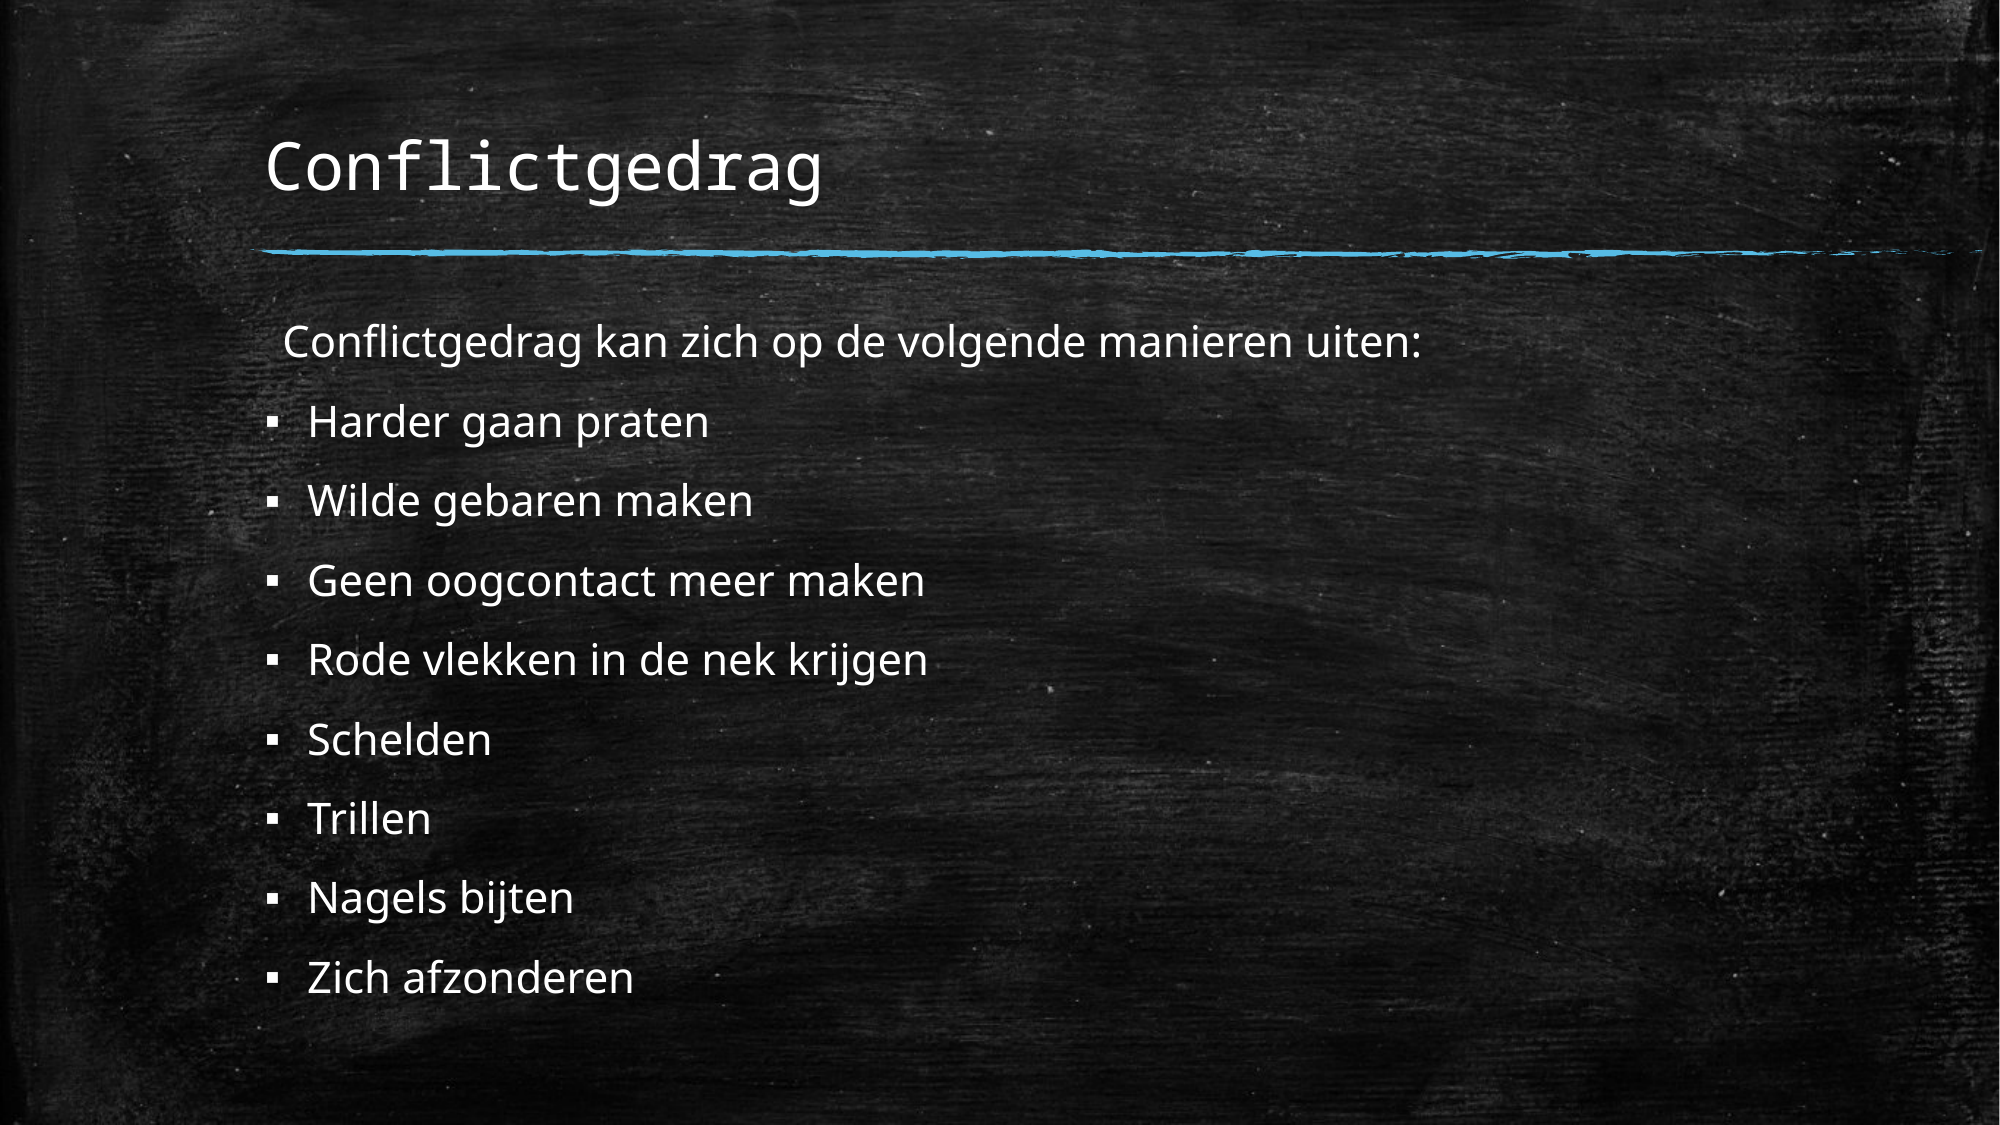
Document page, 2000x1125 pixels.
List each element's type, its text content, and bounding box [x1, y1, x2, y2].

list Conflictgedrag kan zich op de volgende manieren uiten: Harder gaan praten Wilde gebaren maken Geen oogcontact meer maken Rode vlekken in de nek krijgen Schelden Trillen Nagels bijten Zich afzonderen [249, 312, 1750, 1013]
title Conflictgedrag [249, 45, 1750, 213]
